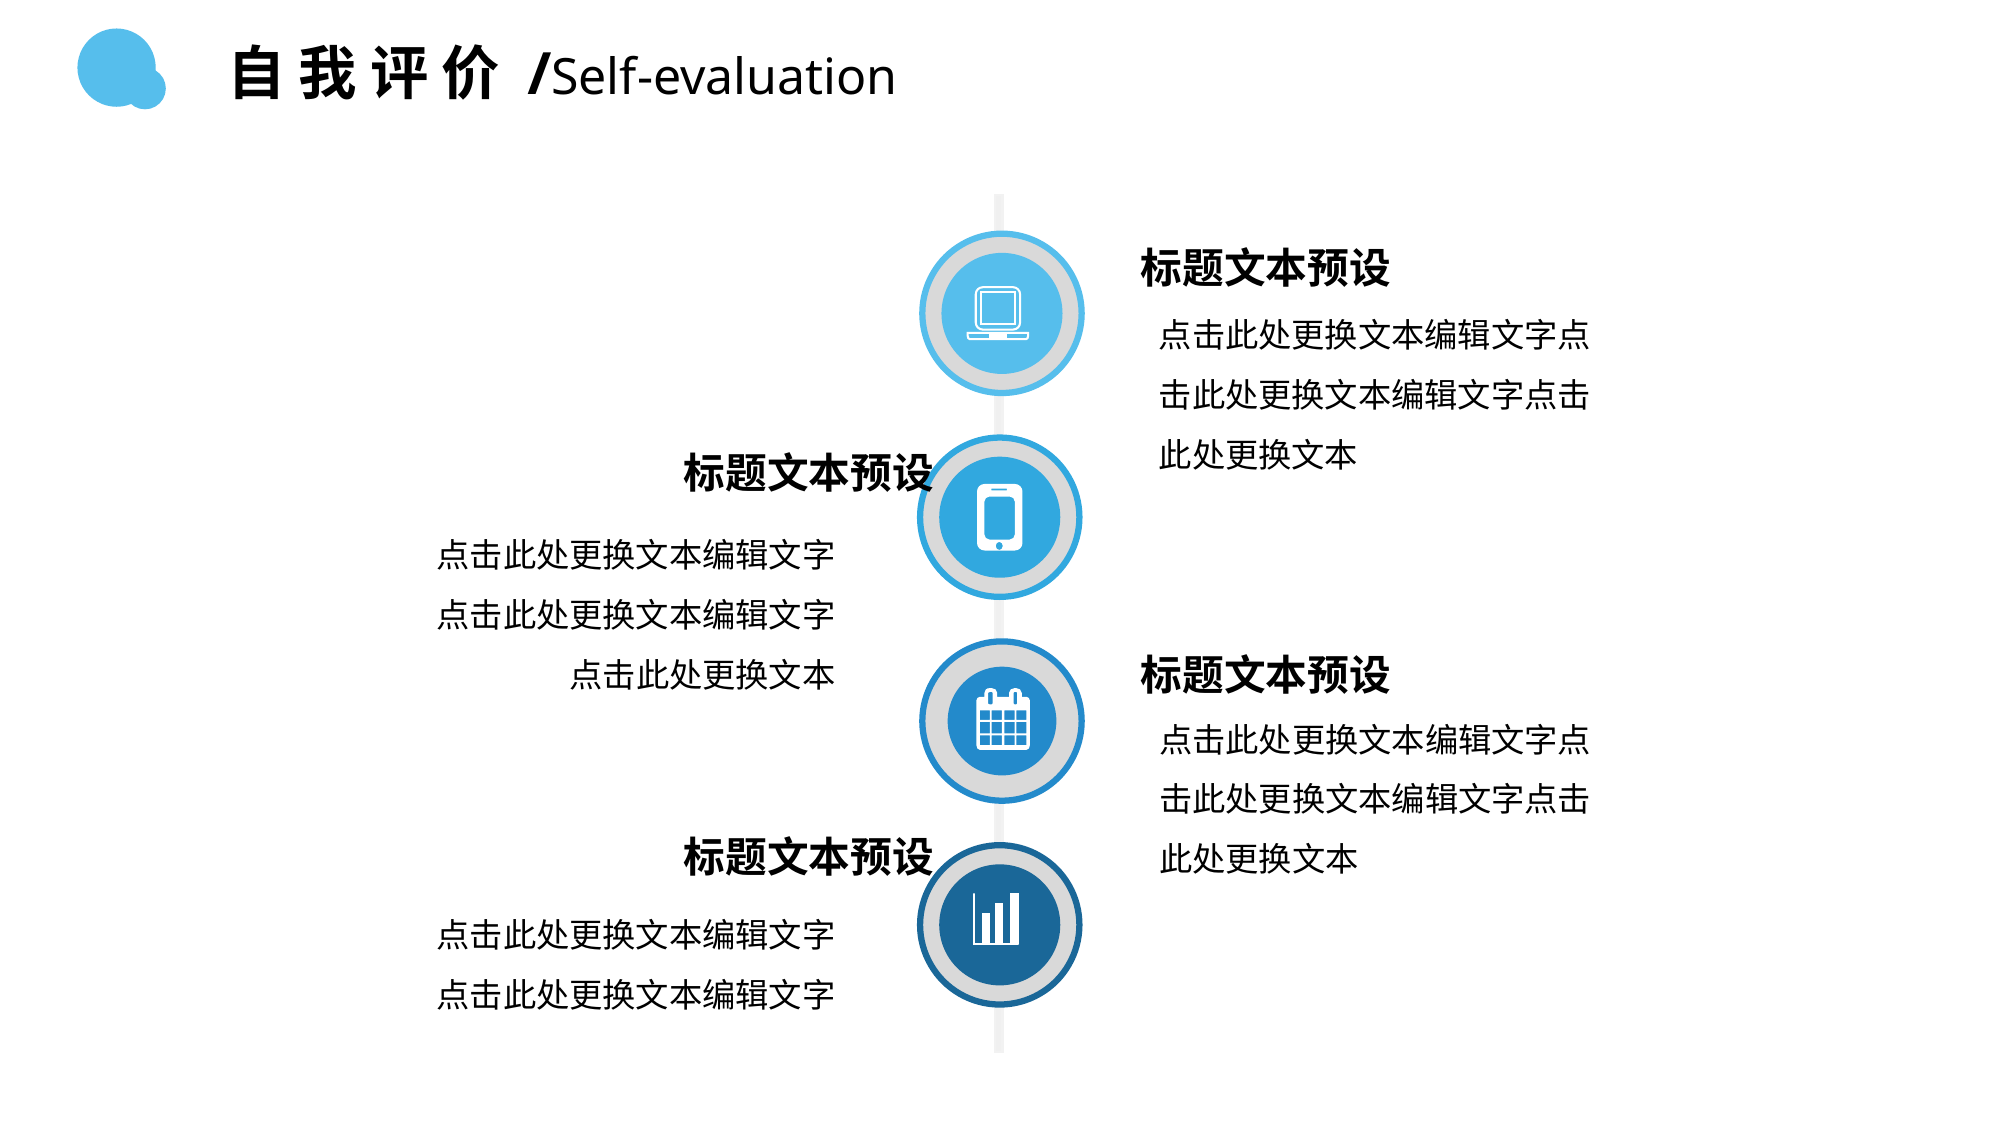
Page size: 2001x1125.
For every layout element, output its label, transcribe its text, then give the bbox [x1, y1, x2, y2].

text_box 自 我 评 价 /Self-evaluation [212, 28, 1145, 114]
text_box 点击此处更换文本编辑文字点击此处更换文本编辑文字点击此处更换文本 [1354, 691, 1608, 886]
text_box 点击此处更换文本编辑文字点击此处更换文本编辑文字 [392, 886, 683, 1021]
text_box 点击此处更换文本编辑文字点击此处更换文本编辑文字点击此处更换文本 [1354, 287, 1613, 482]
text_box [77, 28, 166, 110]
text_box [683, 195, 1354, 1052]
text_box 点击此处更换文本编辑文字点击此处更换文本编辑文字点击此处更换文本 [392, 506, 683, 702]
